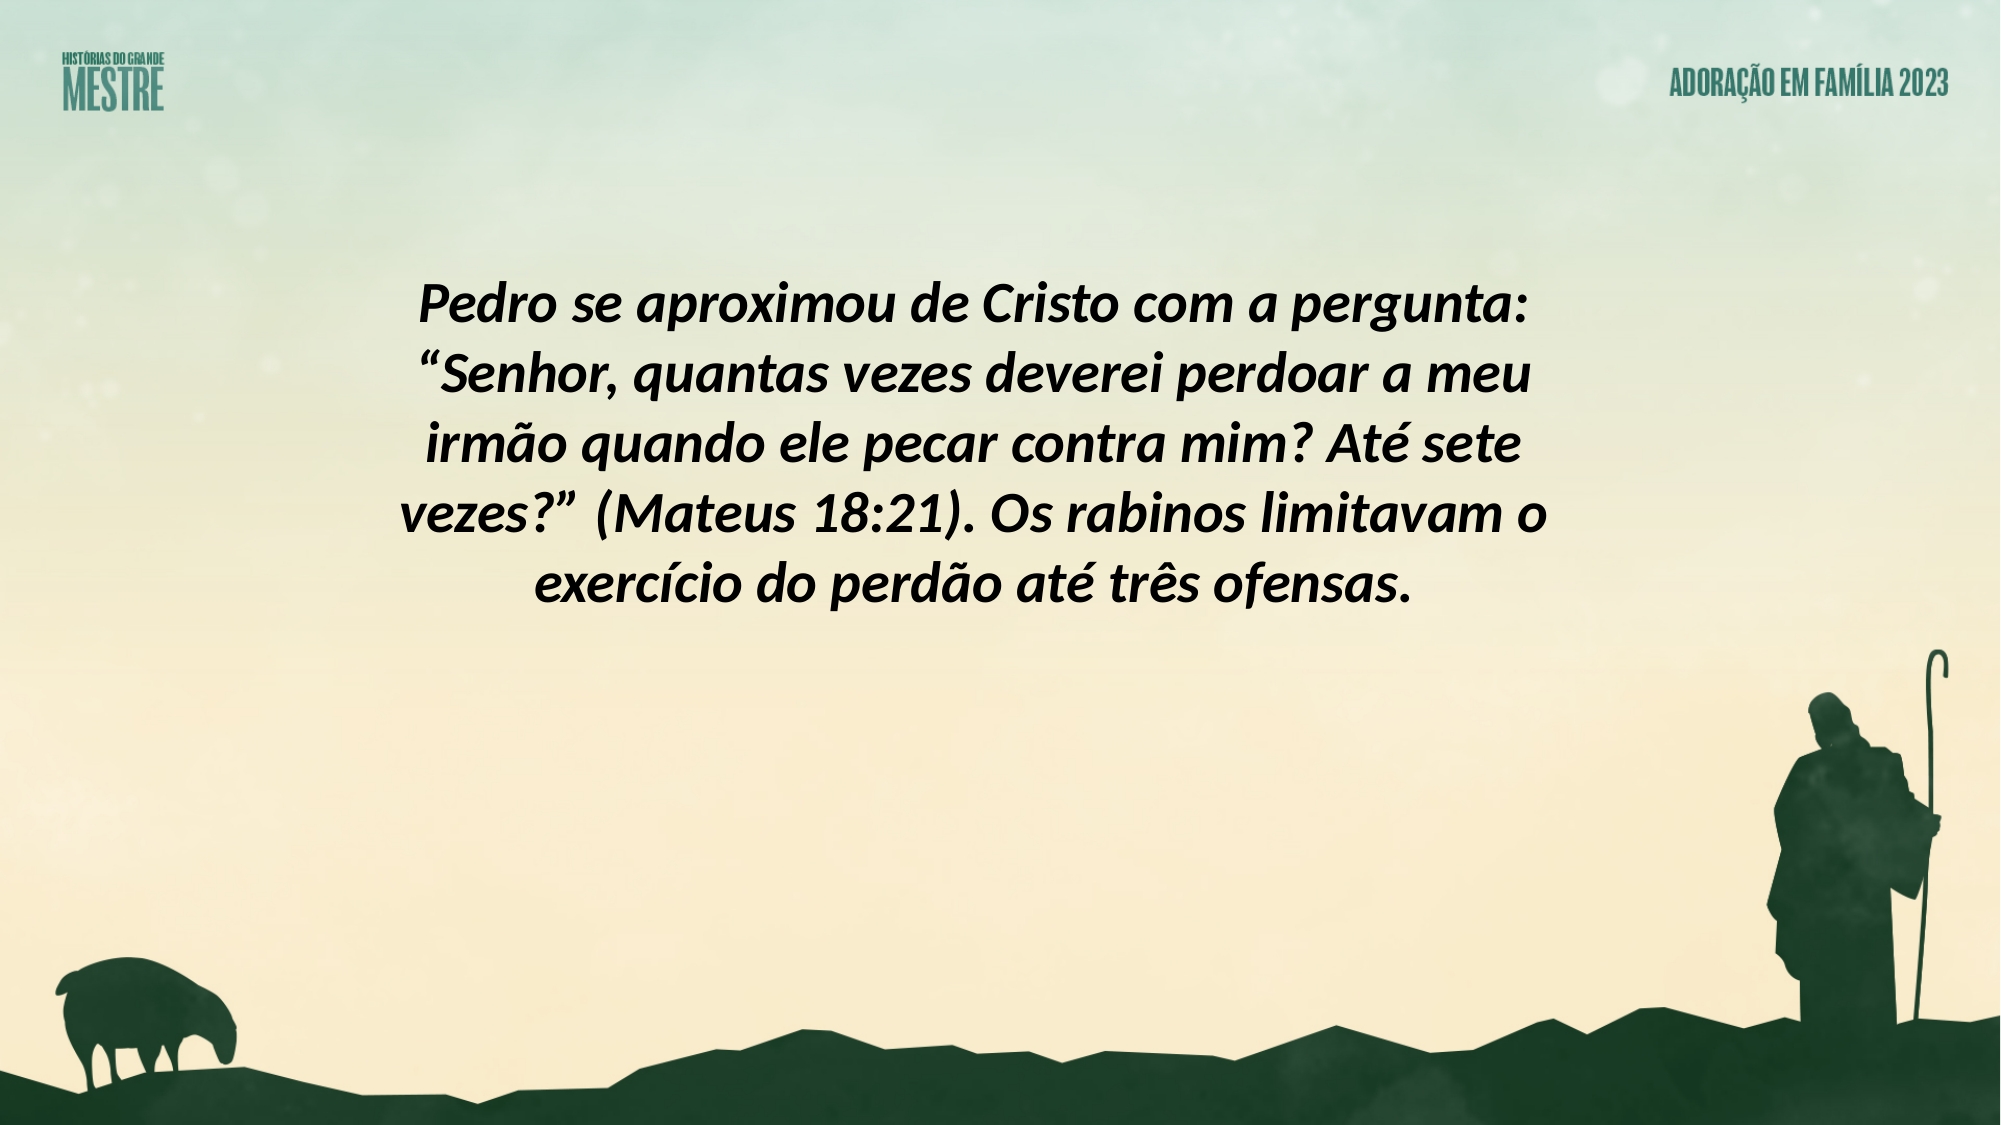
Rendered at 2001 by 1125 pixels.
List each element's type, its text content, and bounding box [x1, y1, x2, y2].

picture [0, 0, 2001, 1125]
text_box Pedro se aproximou de Cristo com a pergunta: “Senhor, quantas vezes deverei perdoar a meu irmão quando ele pecar contra mim? Até sete vezes?” (Mateus 18:21). Os rabinos limitavam o exercício do perdão até três ofensas. [343, 256, 1606, 622]
